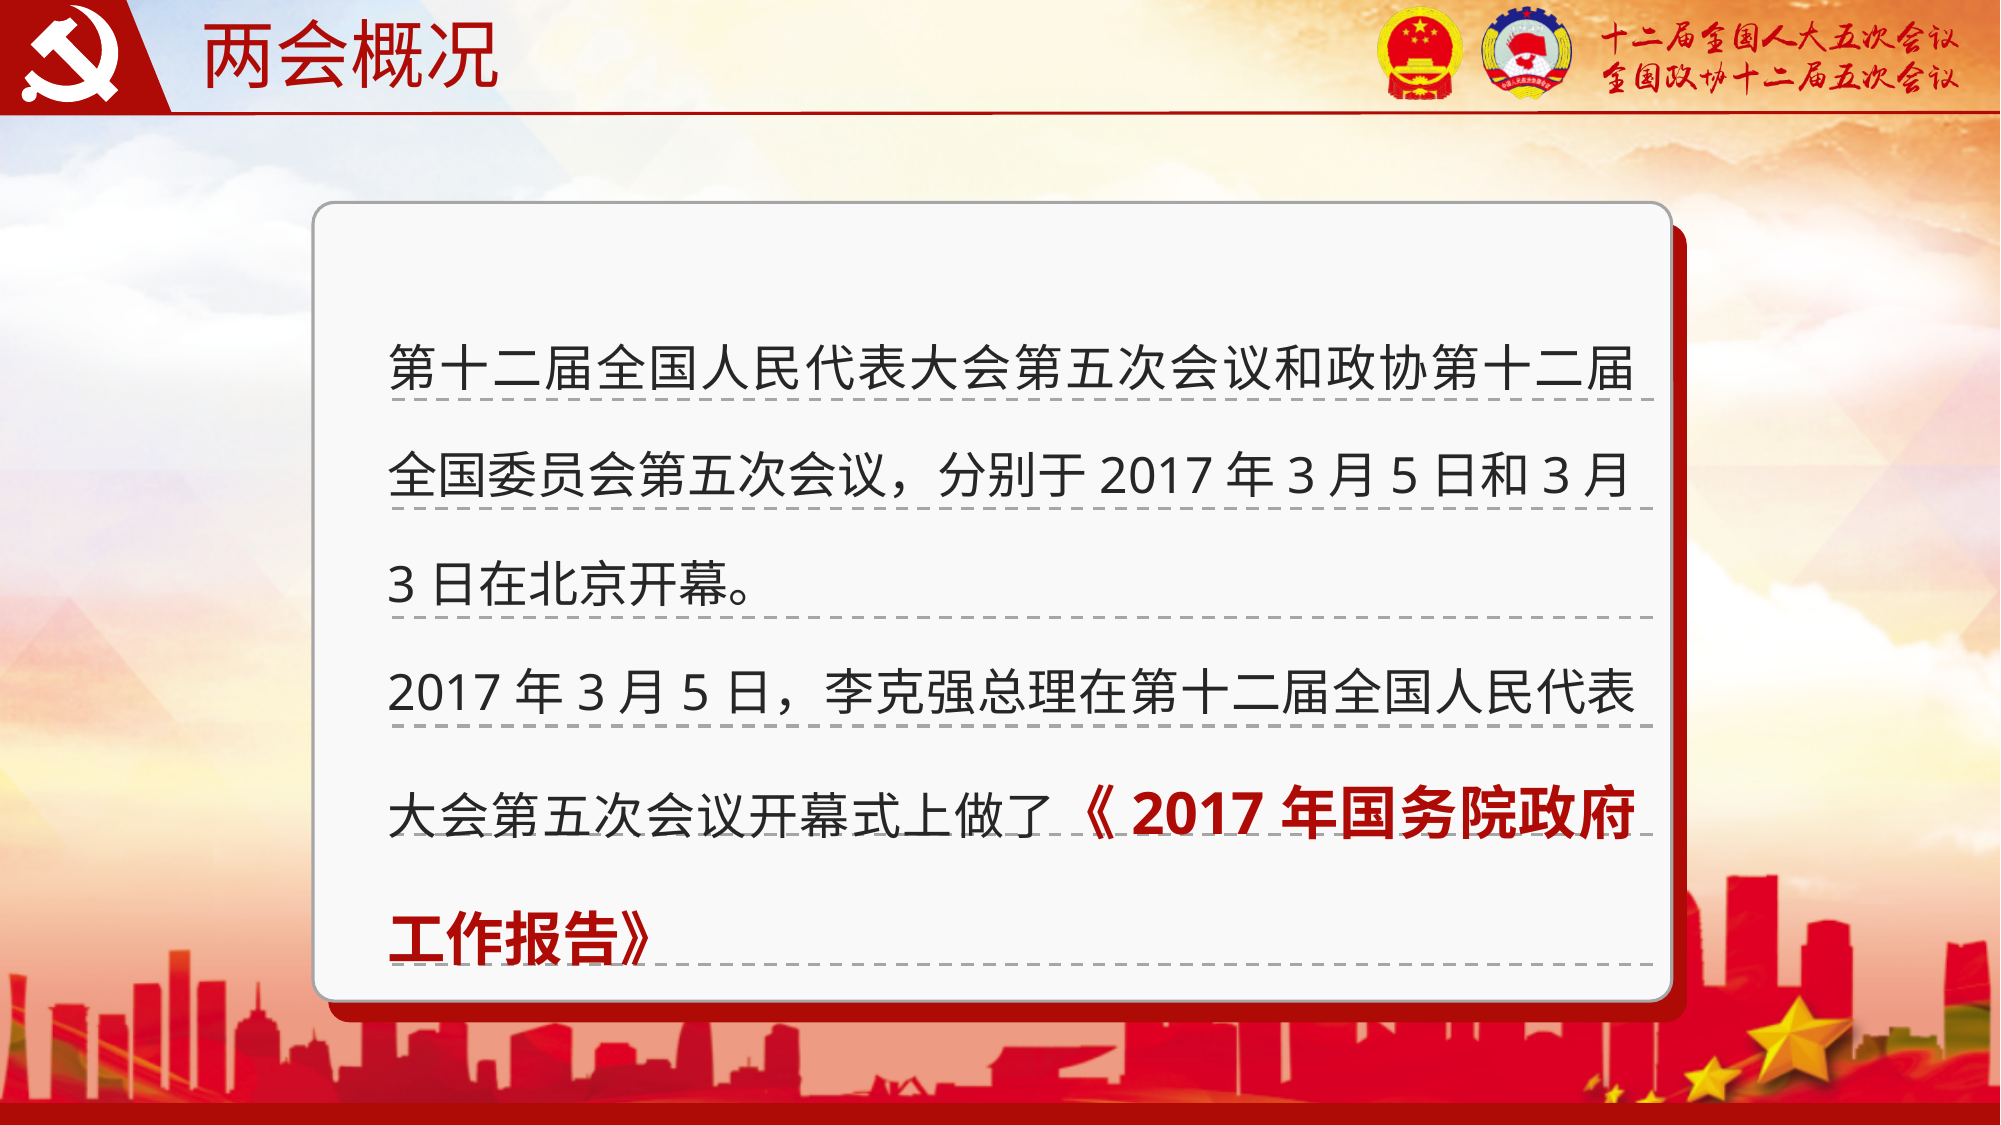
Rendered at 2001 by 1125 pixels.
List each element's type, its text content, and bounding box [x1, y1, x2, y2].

text_box 两会概况 [186, 0, 636, 105]
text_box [1377, 6, 1995, 100]
picture [173, 0, 2000, 112]
text_box [0, 1102, 2000, 1125]
picture [0, 115, 2000, 1102]
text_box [312, 202, 1687, 1023]
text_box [0, 0, 173, 114]
